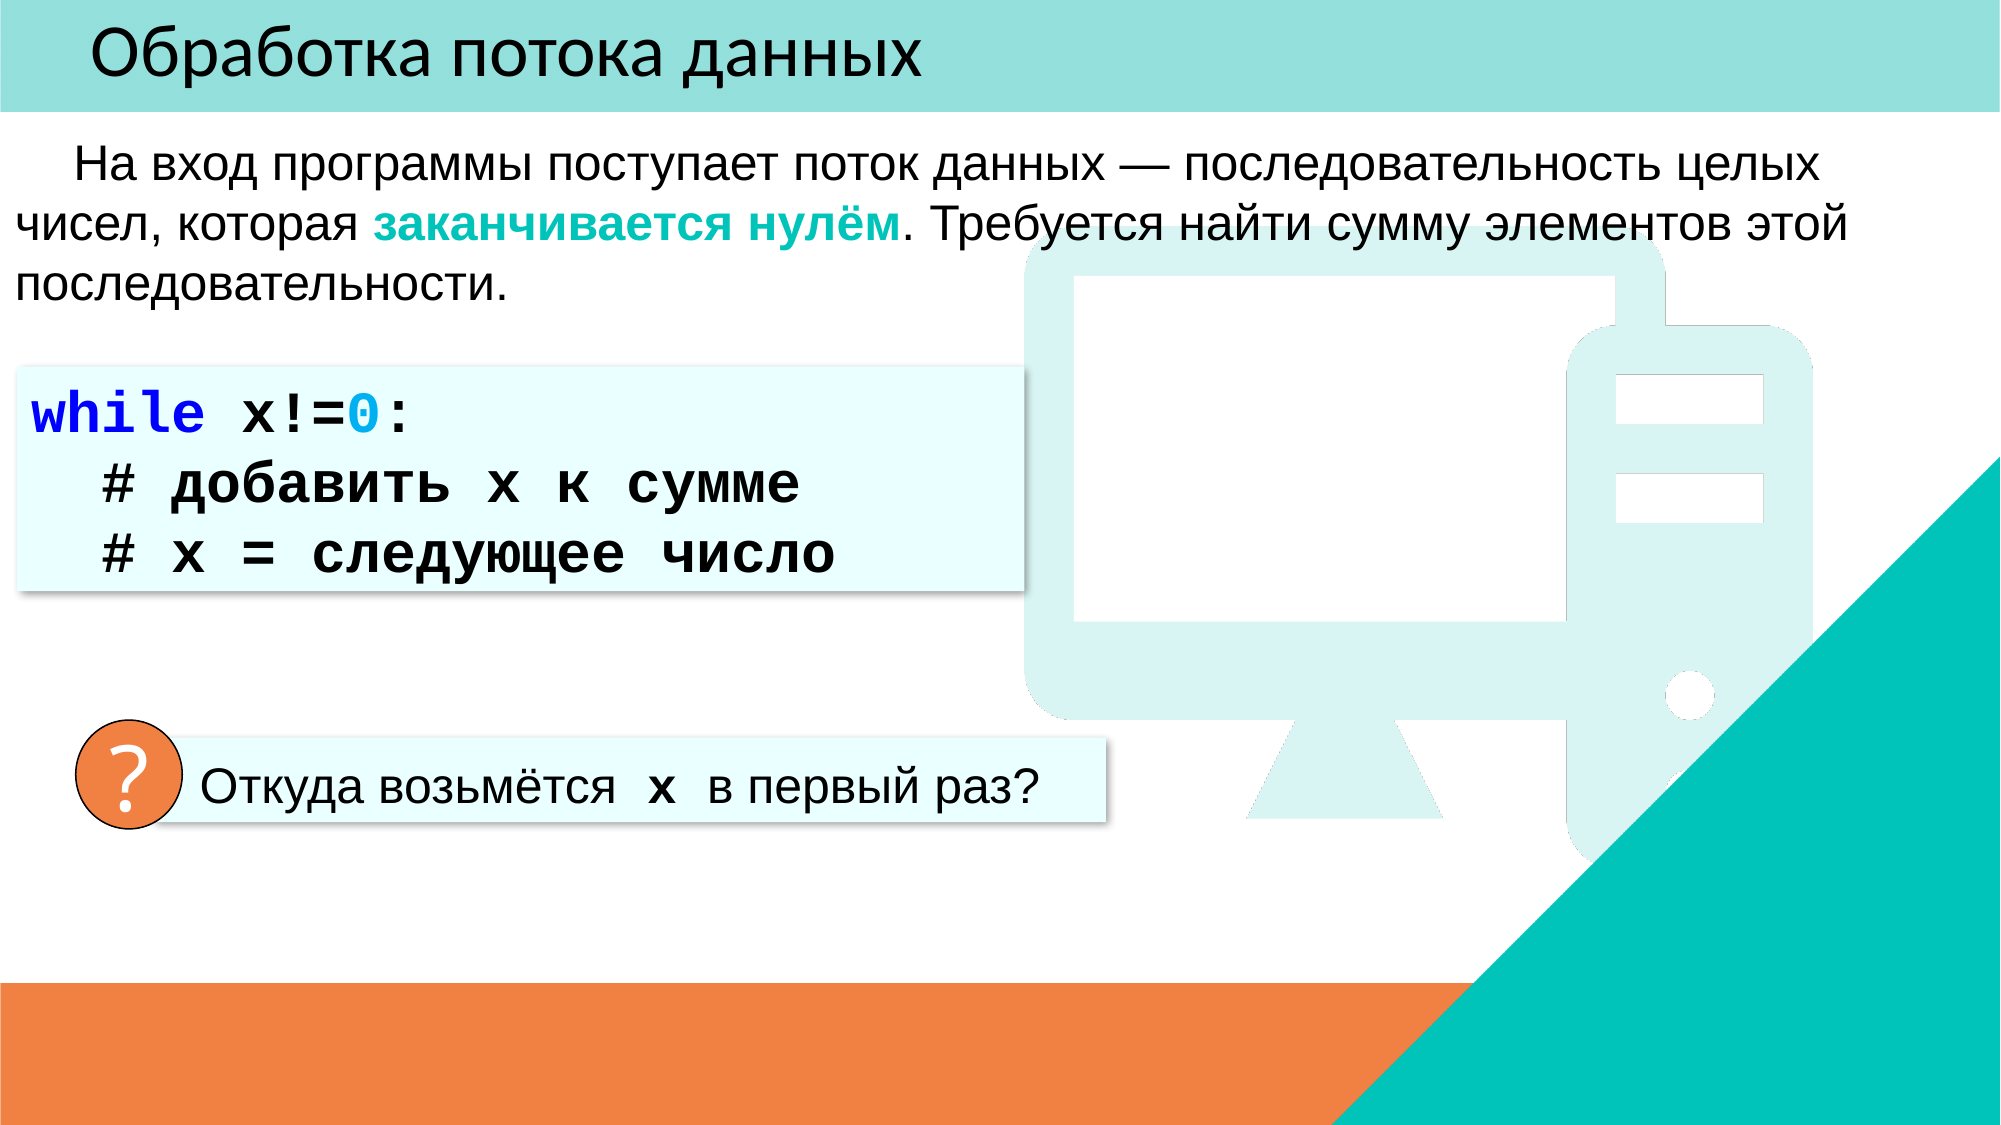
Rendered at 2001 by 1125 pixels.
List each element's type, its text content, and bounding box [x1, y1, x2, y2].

picture [0, 226, 2000, 1125]
picture [0, 0, 2000, 112]
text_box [75, 720, 1106, 829]
text_box На вход программы поступает поток данных — последовательность целых чисел, которая заканчивается нулём. Требуется найти сумму элементов этой последовательности. [0, 122, 1985, 318]
text_box while x!=0: # добавить x к сумме # x = следующее число [17, 366, 1024, 592]
